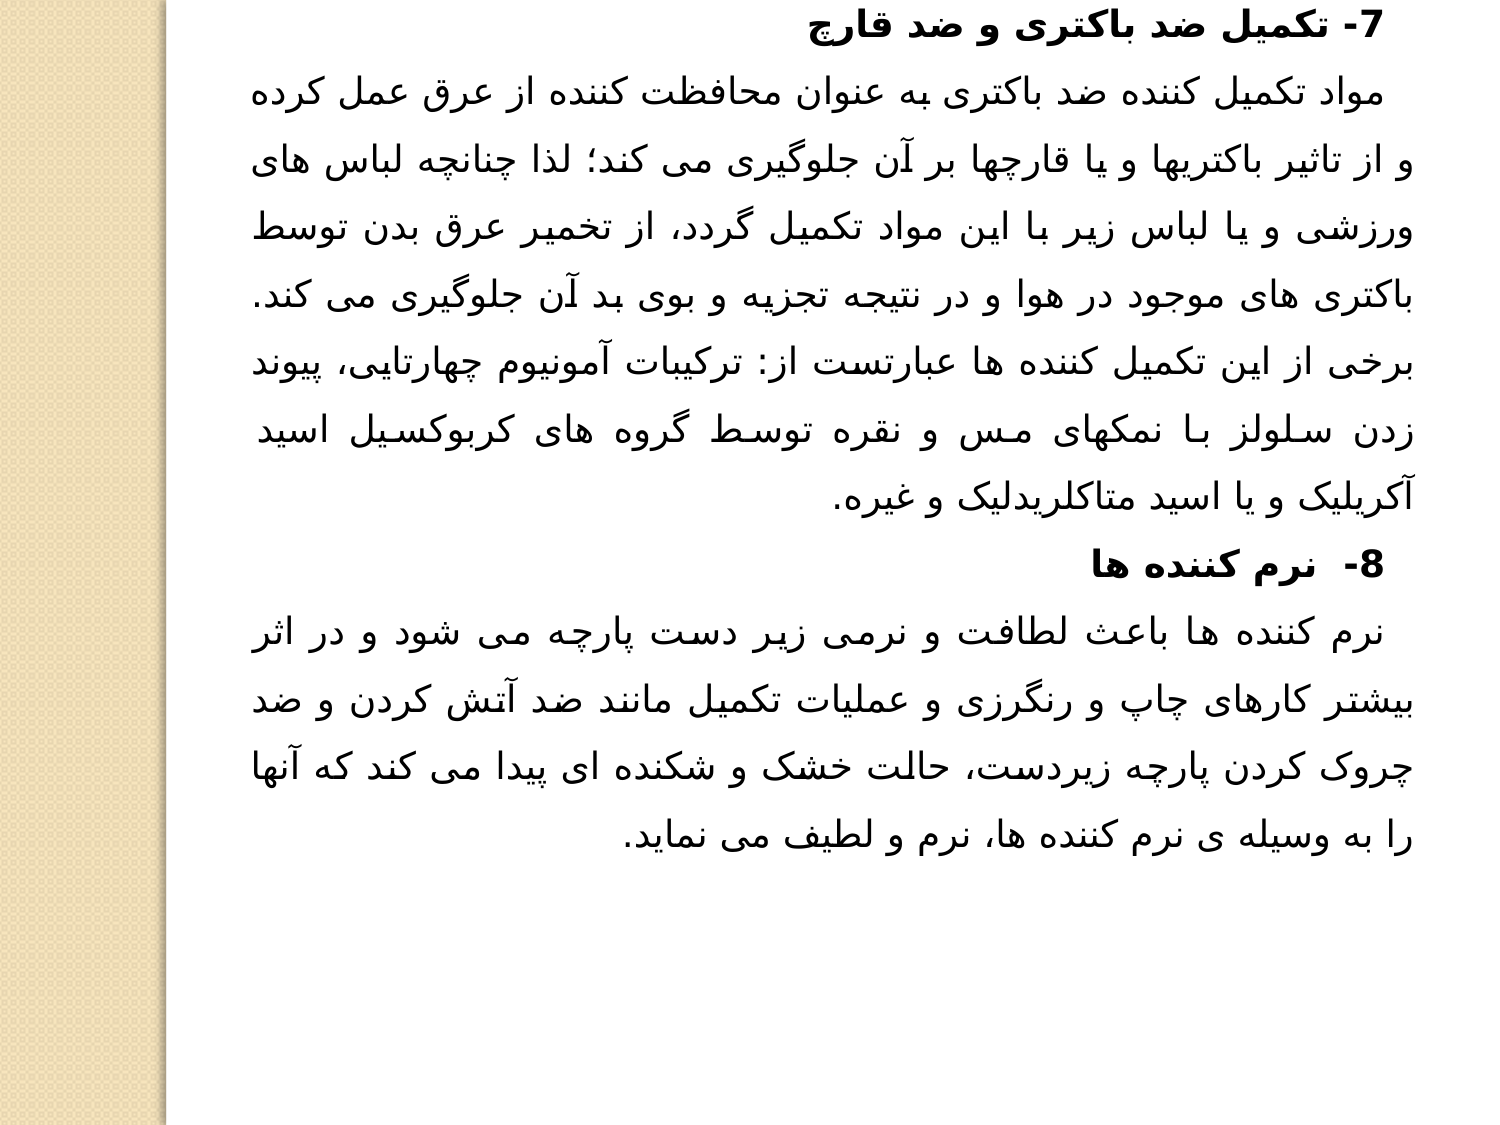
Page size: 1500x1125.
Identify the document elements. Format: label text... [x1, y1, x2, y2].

text_box 7- تکمیل ضد باکتری و ضد قارچ مواد تکمیل کننده ضد باکتری به عنوان محافظت کننده از عرق عمل کرده و از تاثیر باکتریها و یا قارچها بر آن جلوگیری می کند؛ لذا چنانچه لباس های ورزشی و یا لباس زیر با این مواد تکمیل گردد، از تخمیر عرق بدن توسط باکتری های موجود در هوا و در نتیجه تجزیه و بوی بد آن جلوگیری می کند. برخی از این تکمیل کننده ها عبارتست از: ترکیبات آمونیوم چهارتایی، پیوند زدن سلولز با نمکهای مس و نقره توسط گروه های کربوکسیل اسید آکریلیک و یا اسید متاکلریدلیک و غیره. 8- نرم کننده ها نرم کننده ها باعث لطافت و نرمی زیر دست پارچه می شود و در اثر بیشتر کارهای چاپ و رنگرزی و عملیات تکمیل مانند ضد آتش کردن و ضد چروک کردن پارچه زیردست، حالت خشک و شکنده ای پیدا می کند که آنها را به وسیله ی نرم کننده ها، نرم و لطیف می نماید. [234, 0, 1430, 855]
